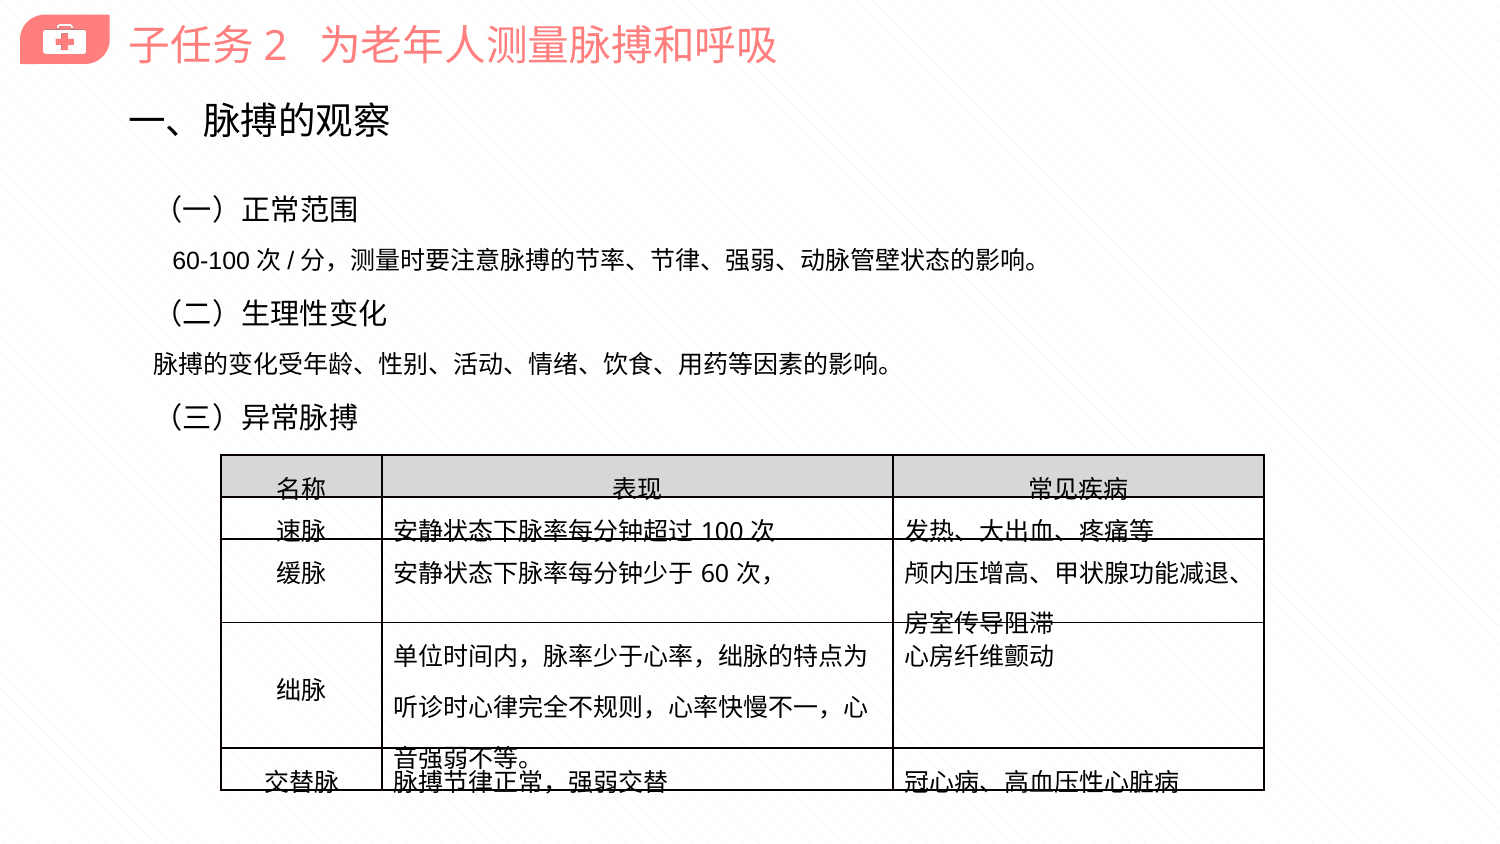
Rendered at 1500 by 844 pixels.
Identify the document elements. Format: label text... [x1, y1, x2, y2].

text_box 一、脉搏的观察 [113, 89, 525, 150]
text_box （一）正常范围 60-100次/分，测量时要注意脉搏的节率、节律、强弱、动脉管壁状态的影响。 （二）生理性变化 脉搏的变化受年龄、性别、活动、情绪、饮食、用药等因素的影响。 （三）异常脉搏 [109, 163, 1321, 442]
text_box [19, 11, 863, 78]
table_cell 缓脉 [222, 540, 381, 622]
table_cell 心房纤维颤动 [894, 623, 1263, 747]
table_cell 颅内压增高、甲状腺功能减退、房室传导阻滞 [894, 540, 1263, 622]
table_cell 发热、大出血、疼痛等 [894, 498, 1263, 538]
table_cell 脉搏节律正常，强弱交替 [383, 749, 892, 789]
table_cell 单位时间内，脉率少于心率，绌脉的特点为听诊时心律完全不规则，心率快慢不一，心音强弱不等。 [383, 623, 892, 747]
table_cell 安静状态下脉率每分钟少于60次， [383, 540, 892, 622]
table_cell 速脉 [222, 498, 381, 538]
table_cell 绌脉 [222, 623, 381, 747]
table_header 名称 [222, 456, 381, 496]
table_cell 交替脉 [222, 749, 381, 789]
table_header 表现 [383, 456, 892, 496]
table_cell 安静状态下脉率每分钟超过100次 [383, 498, 892, 538]
table_cell 冠心病、高血压性心脏病 [894, 749, 1263, 789]
table_header 常见疾病 [894, 456, 1263, 496]
